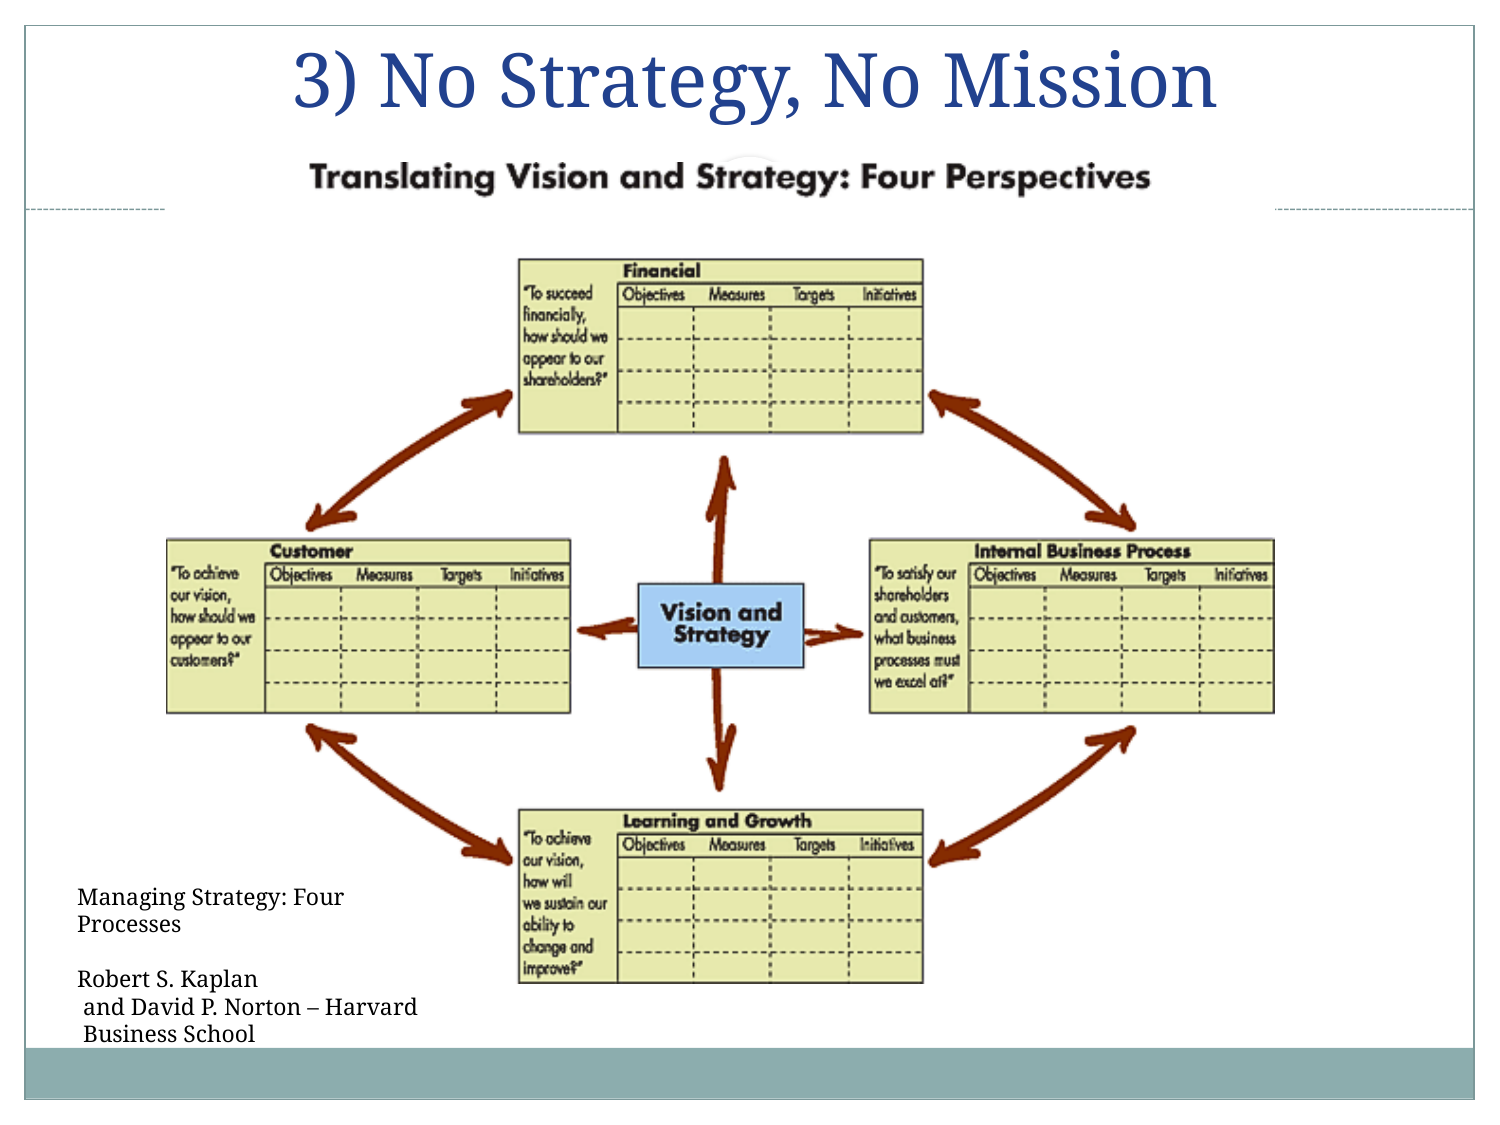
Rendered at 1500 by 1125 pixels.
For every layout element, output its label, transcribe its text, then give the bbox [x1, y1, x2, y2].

list 3) No Strategy, No Mission [49, 24, 1463, 200]
picture [165, 162, 1276, 984]
text_box Managing Strategy: Four Processes Robert S. Kaplan and David P. Norton – Harvard Business School [62, 875, 438, 1082]
